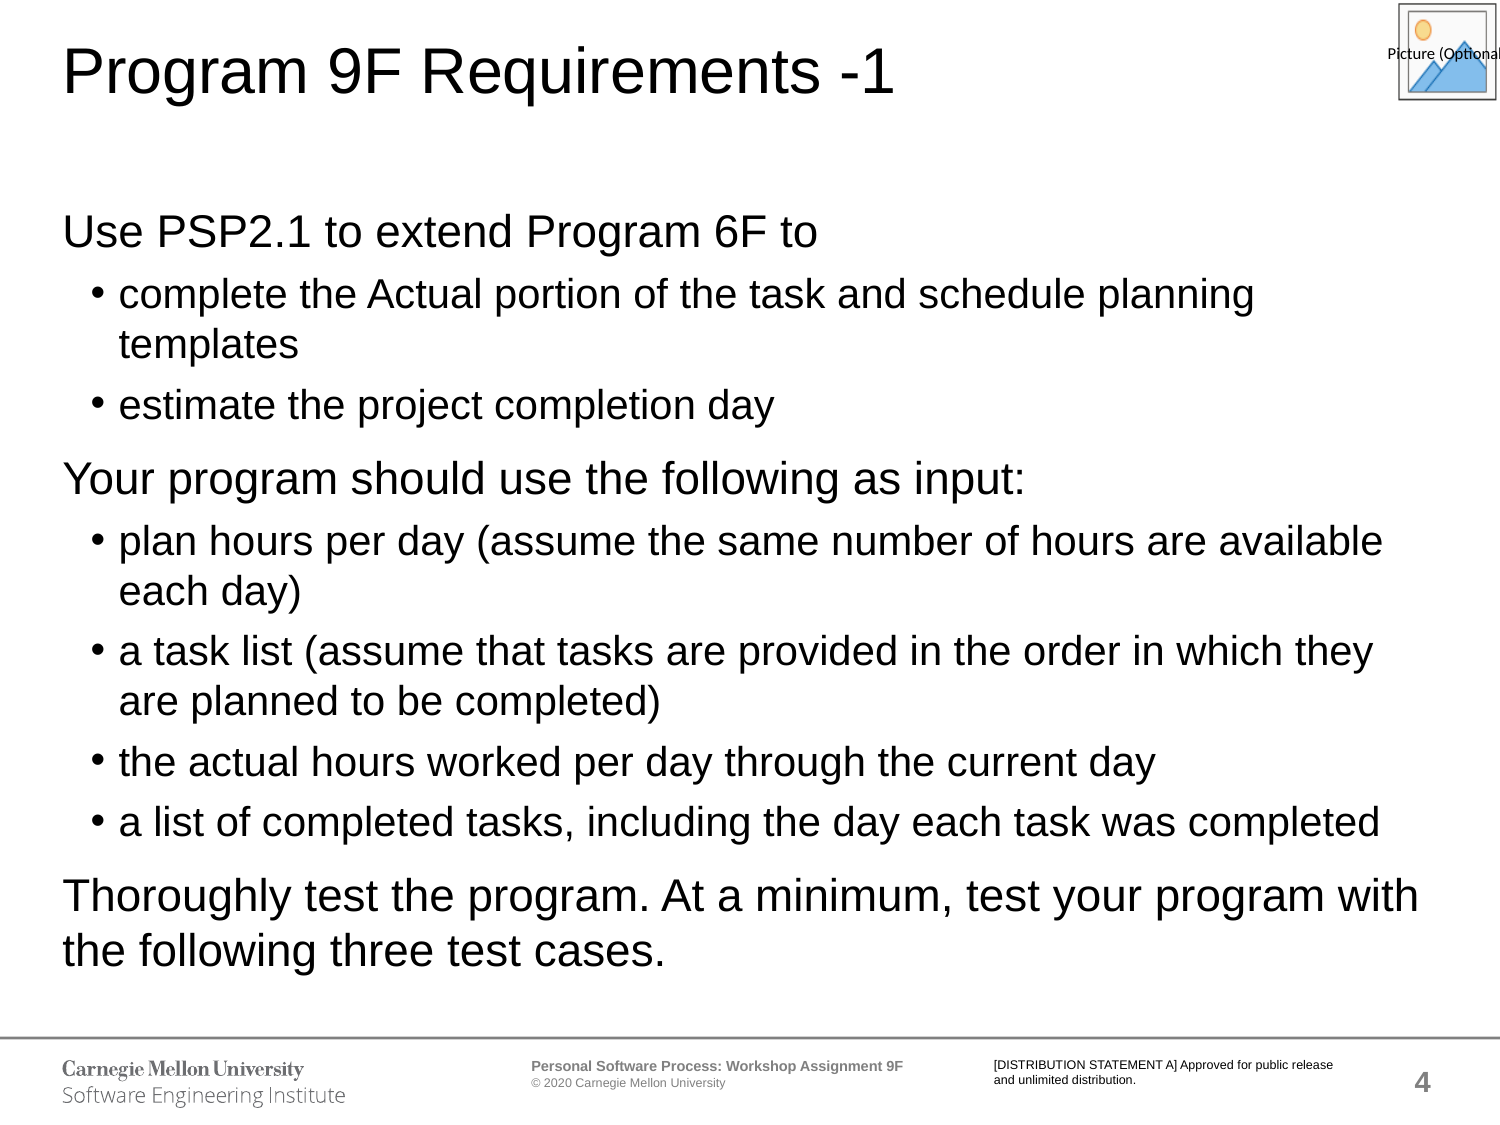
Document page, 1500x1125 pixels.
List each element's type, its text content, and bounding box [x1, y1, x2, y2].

list Use PSP2.1 to extend Program 6F to complete the Actual portion of the task and schedule planning templates estimate the project completion day Your program should use the following as input: plan hours per day (assume the same number of hours are available each day) a task list (assume that tasks are provided in the order in which they are planned to be completed) the actual hours worked per day through the current day a list of completed tasks, including the day each task was completed Thoroughly test the program. At a minimum, test your program with the following three test cases. [62, 201, 1431, 1000]
picture [1394, 0, 1500, 105]
title Program 9F Requirements -1 [62, 37, 1338, 182]
